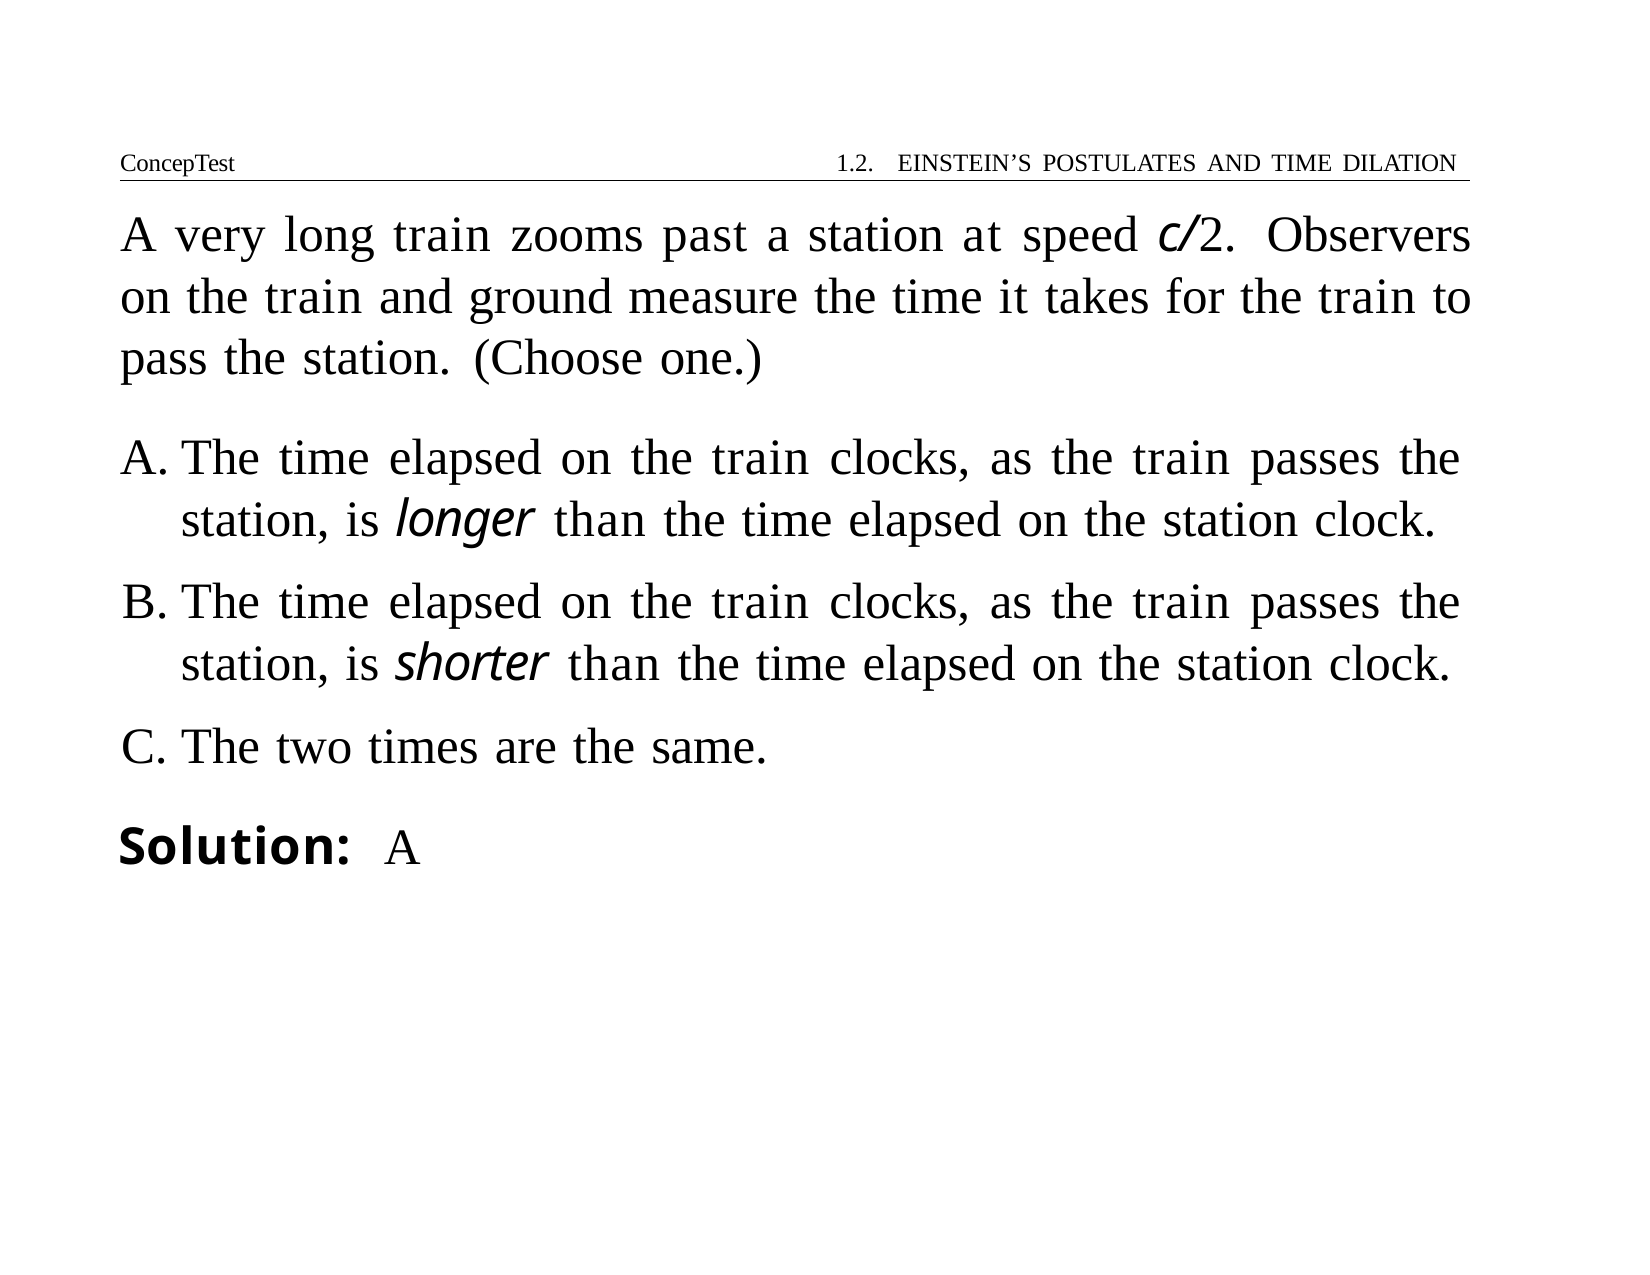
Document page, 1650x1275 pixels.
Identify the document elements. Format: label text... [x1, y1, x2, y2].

text_box The time elapsed on the train clocks, as the train passes the station, is longer than the time elapsed on the station clock. The time elapsed on the train clocks, as the train passes the station, is shorter than the time elapsed on the station clock. The two times are the same. Solution: A [116, 421, 1473, 876]
title A very long train zooms past a station at speed c/2. Observers on the train and ground measure the time it takes for the train to pass the station. (Choose one.) [117, 198, 1473, 413]
text_box ConcepTest 1.2. EINSTEIN’S POSTULATES AND TIME DILATION [117, 144, 1473, 176]
